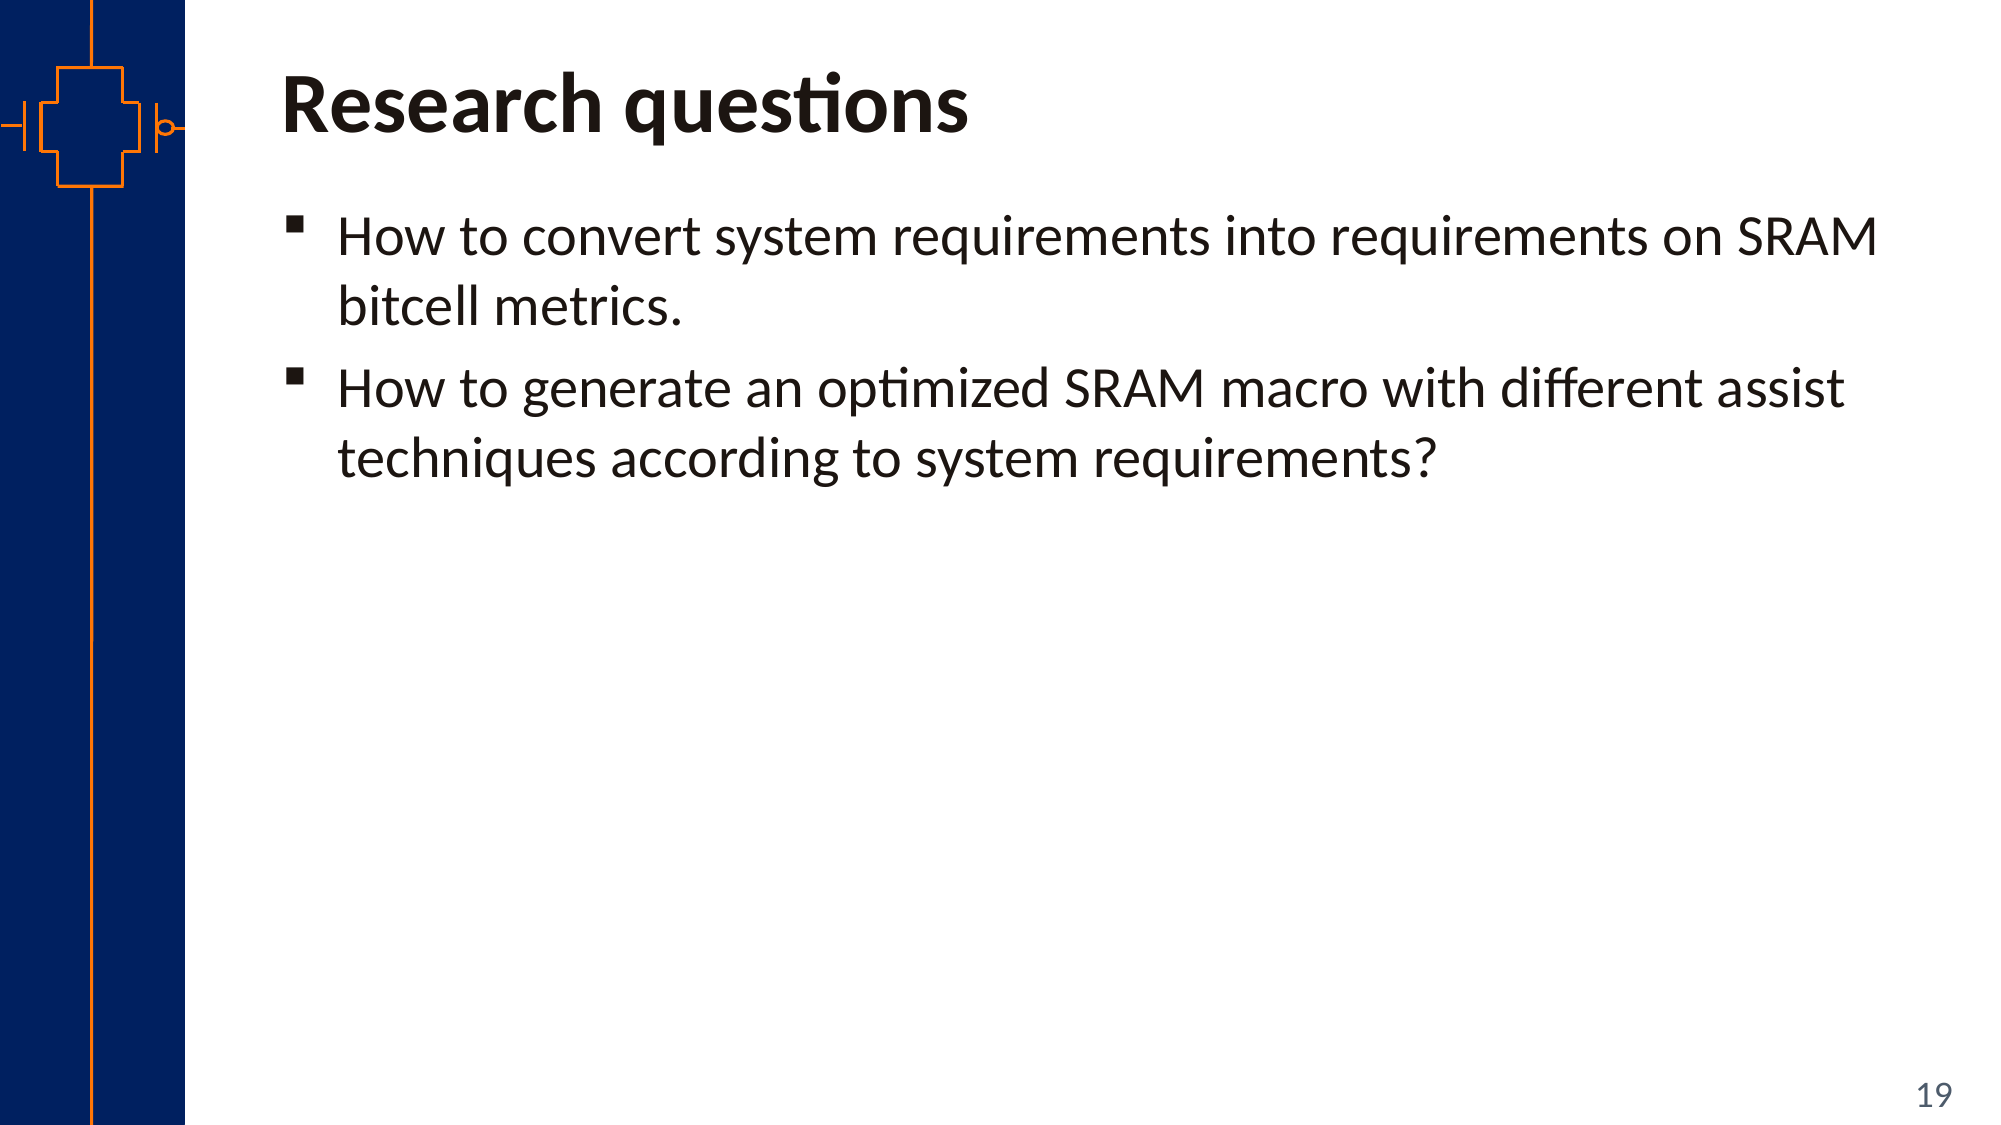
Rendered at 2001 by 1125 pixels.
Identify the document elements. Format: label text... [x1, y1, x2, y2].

title Research questions [266, 37, 1850, 157]
slide_number 19 [1899, 1062, 1984, 1123]
list How to convert system requirements into requirements on SRAM bitcell metrics. How to generate an optimized SRAM macro with different assist techniques according to system requirements? [266, 189, 1900, 1049]
